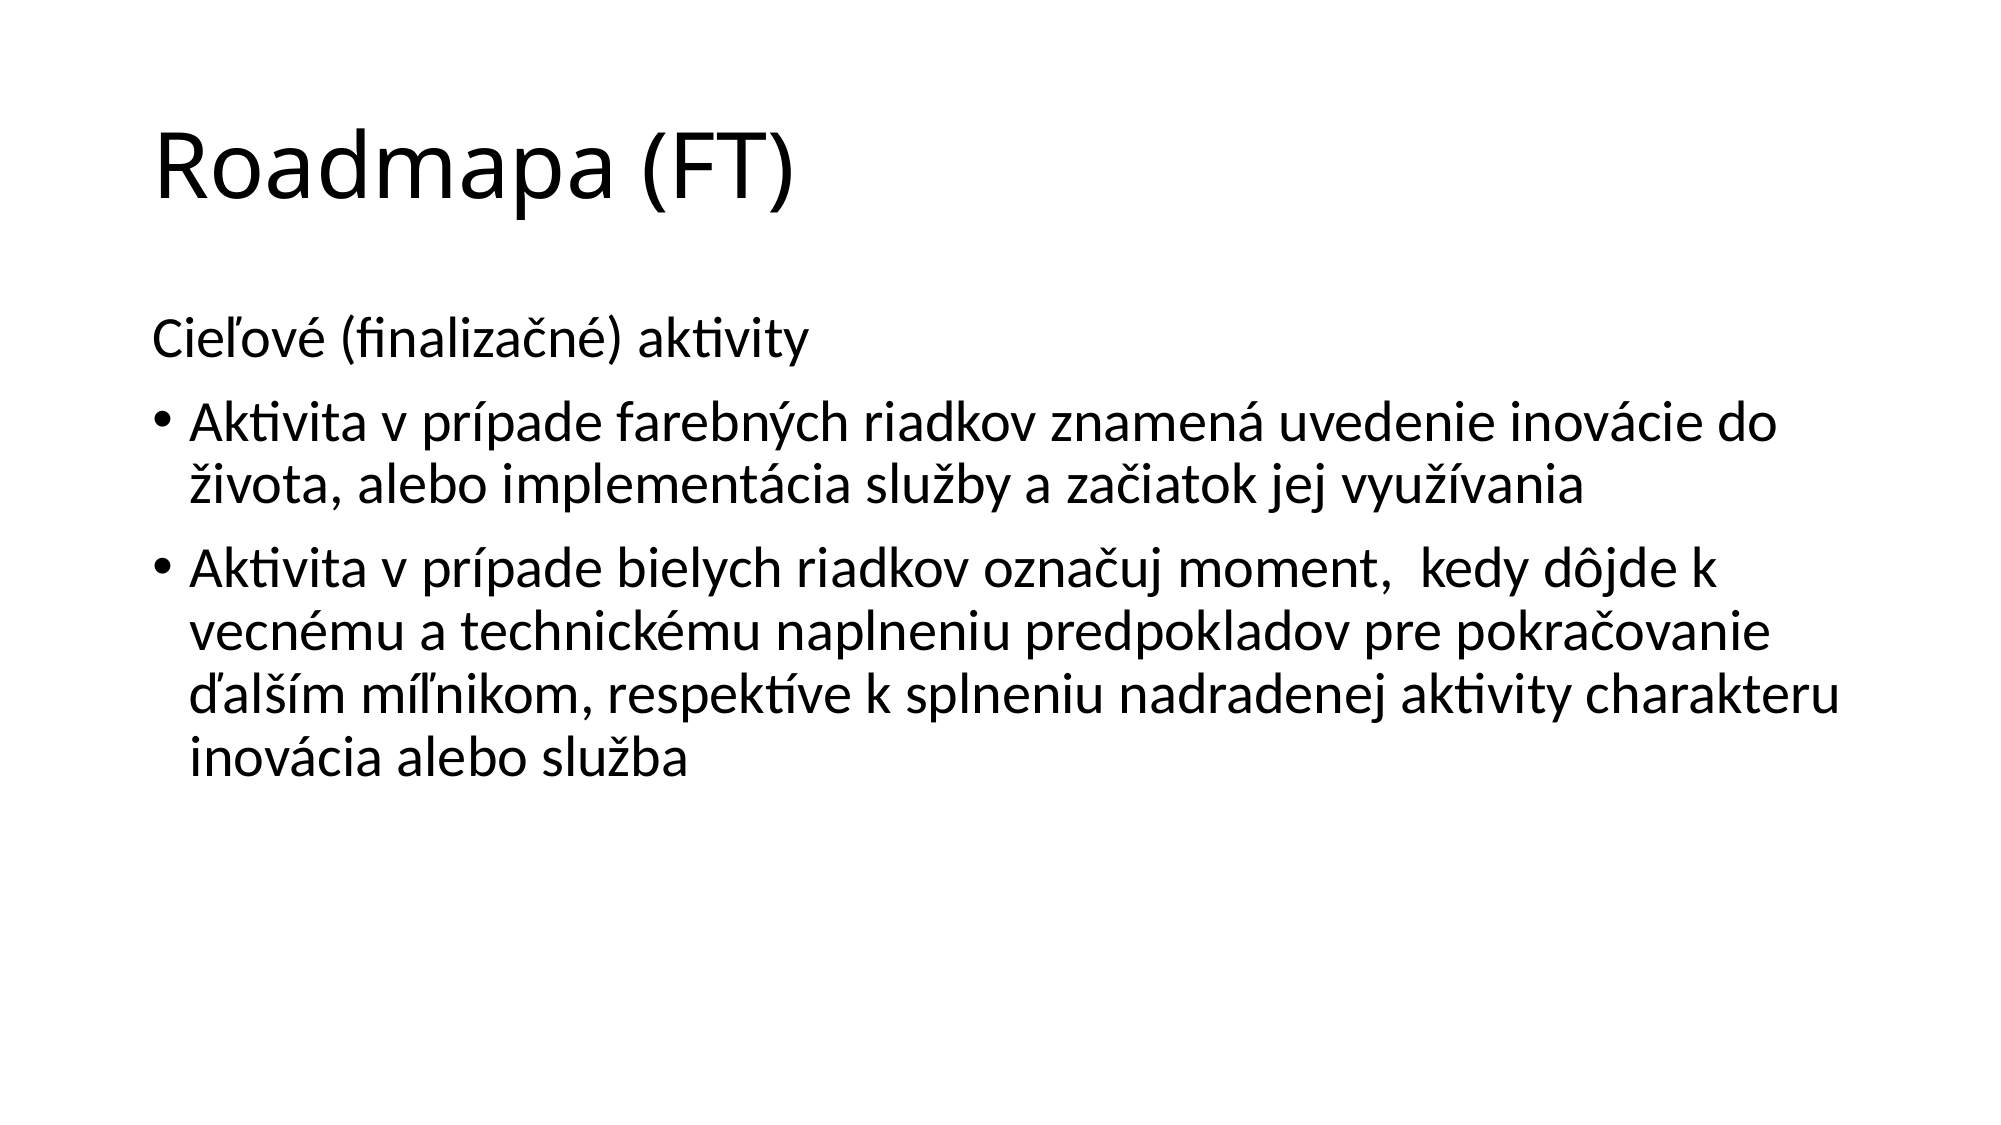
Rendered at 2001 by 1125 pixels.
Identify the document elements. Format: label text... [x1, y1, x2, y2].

title Roadmapa (FT) [137, 59, 1863, 278]
list Cieľové (finalizačné) aktivity Aktivita v prípade farebných riadkov znamená uvedenie inovácie do života, alebo implementácia služby a začiatok jej využívania Aktivita v prípade bielych riadkov označuj moment, kedy dôjde k vecnému a technickému naplneniu predpokladov pre pokračovanie ďalším míľnikom, respektíve k splneniu nadradenej aktivity charakteru inovácia alebo služba [137, 299, 1863, 1014]
